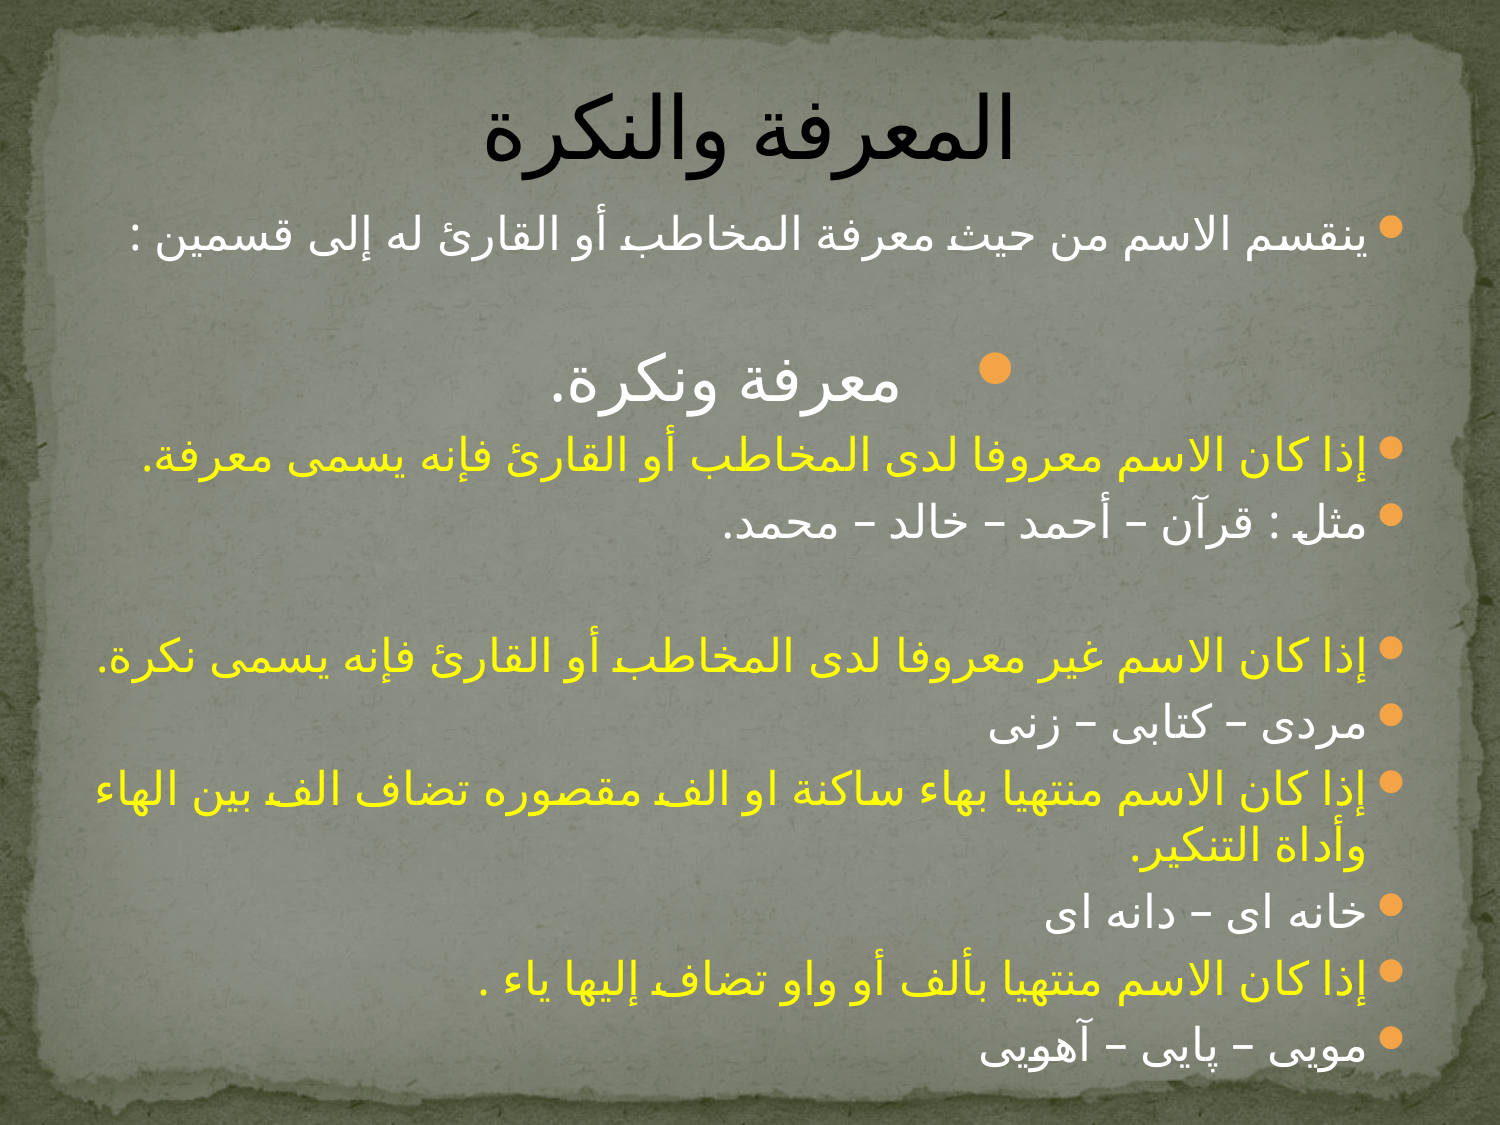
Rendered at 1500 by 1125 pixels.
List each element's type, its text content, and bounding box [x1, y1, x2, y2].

list ينقسم الاسم من حيث معرفة المخاطب أو القارئ له إلى قسمين : معرفة ونكرة. إذا كان الاسم معروفا لدى المخاطب أو القارئ فإنه يسمى معرفة. مثل : قرآن – أحمد – خالد – محمد. إذا كان الاسم غير معروفا لدى المخاطب أو القارئ فإنه يسمى نكرة. مردی – کتابی – زنی إذا كان الاسم منتهيا بهاء ساكنة او الف مقصوره تضاف الف بين الهاء وأداة التنكير. خانه ای – دانه ای إذا كان الاسم منتهيا بألف أو واو تضاف إليها ياء . مویی – پایی – آهویی [75, 196, 1425, 1114]
title المعرفة والنكرة [74, 24, 1425, 185]
